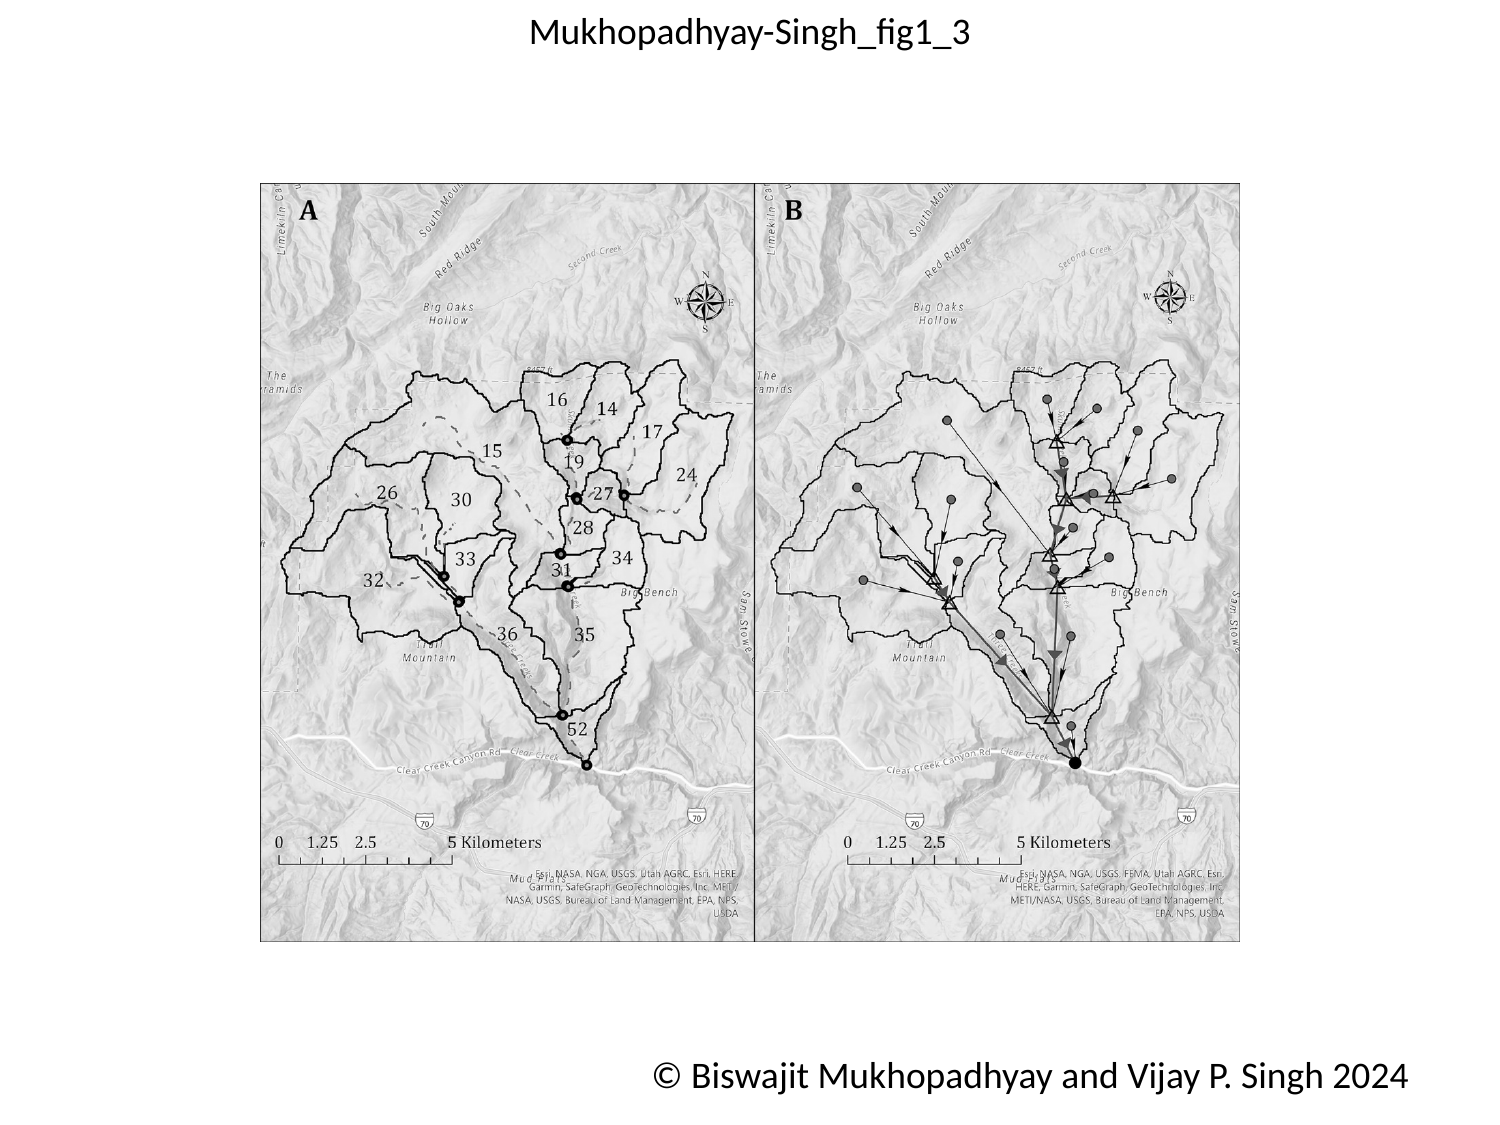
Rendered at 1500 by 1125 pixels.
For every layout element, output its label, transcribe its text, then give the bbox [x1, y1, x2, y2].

text_box Mukhopadhyay-Singh_fig1_3 [0, 0, 1500, 60]
picture [259, 183, 1241, 942]
text_box © Biswajit Mukhopadhyay and Vijay P. Singh 2024 [636, 1043, 1500, 1104]
